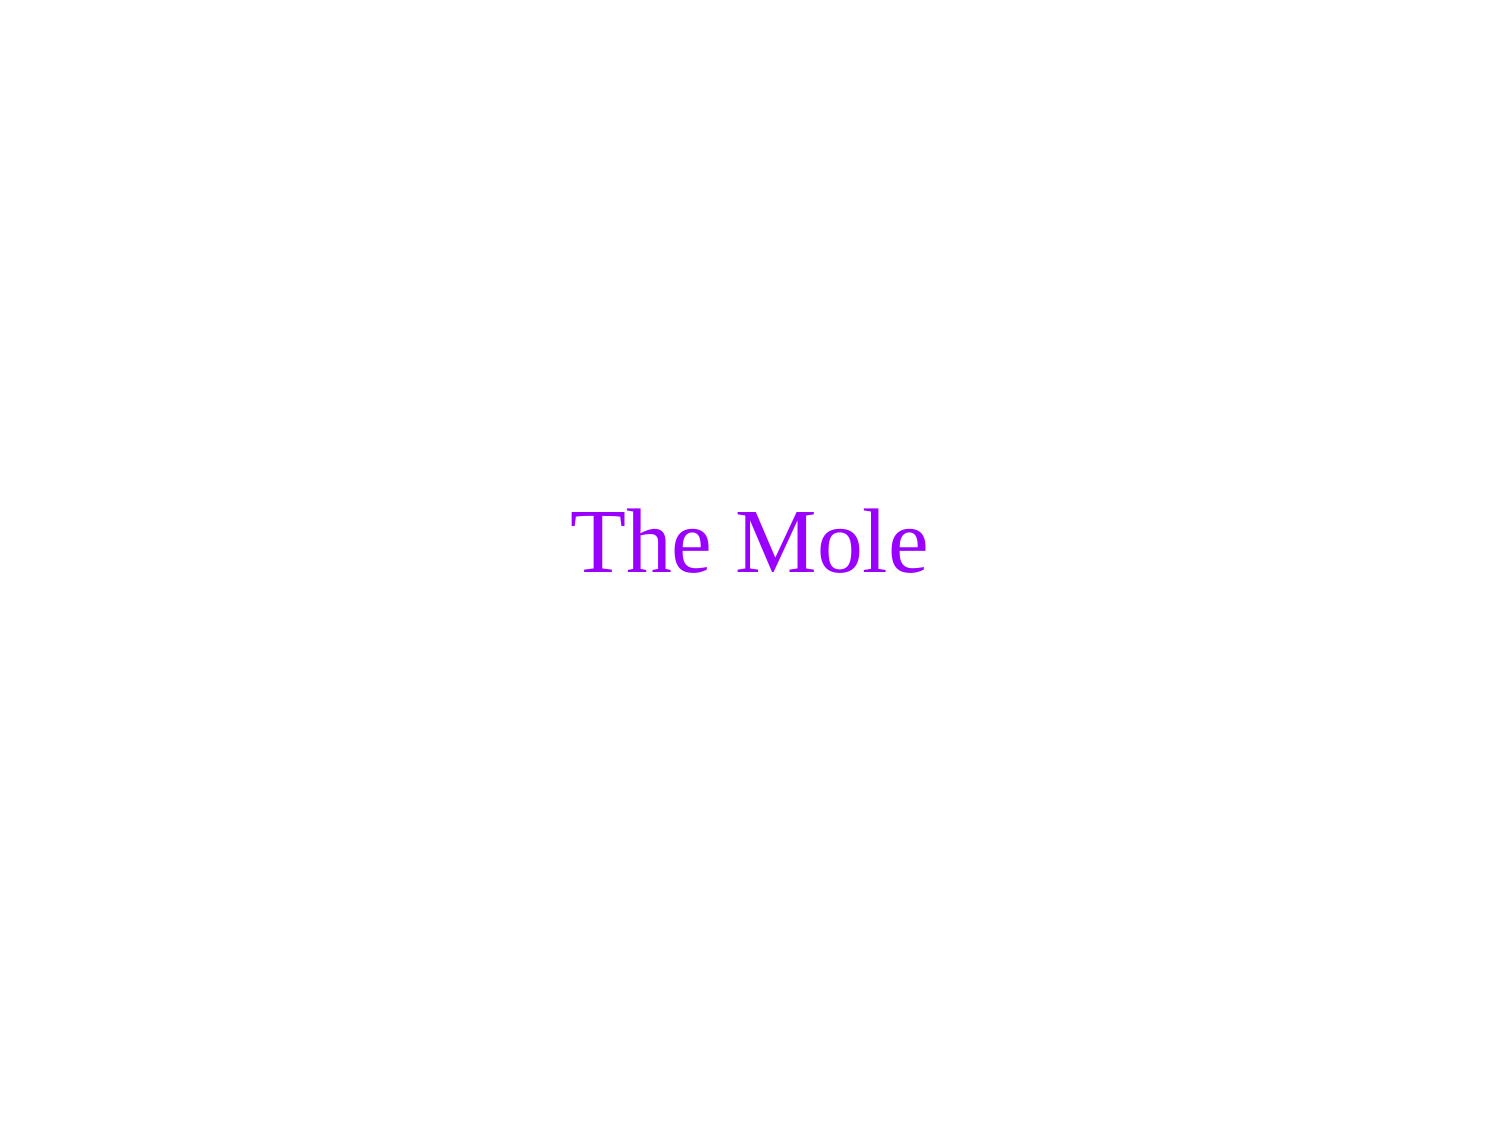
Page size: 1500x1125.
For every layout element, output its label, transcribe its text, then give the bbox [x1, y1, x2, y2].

text_box The Mole [112, 442, 1388, 630]
